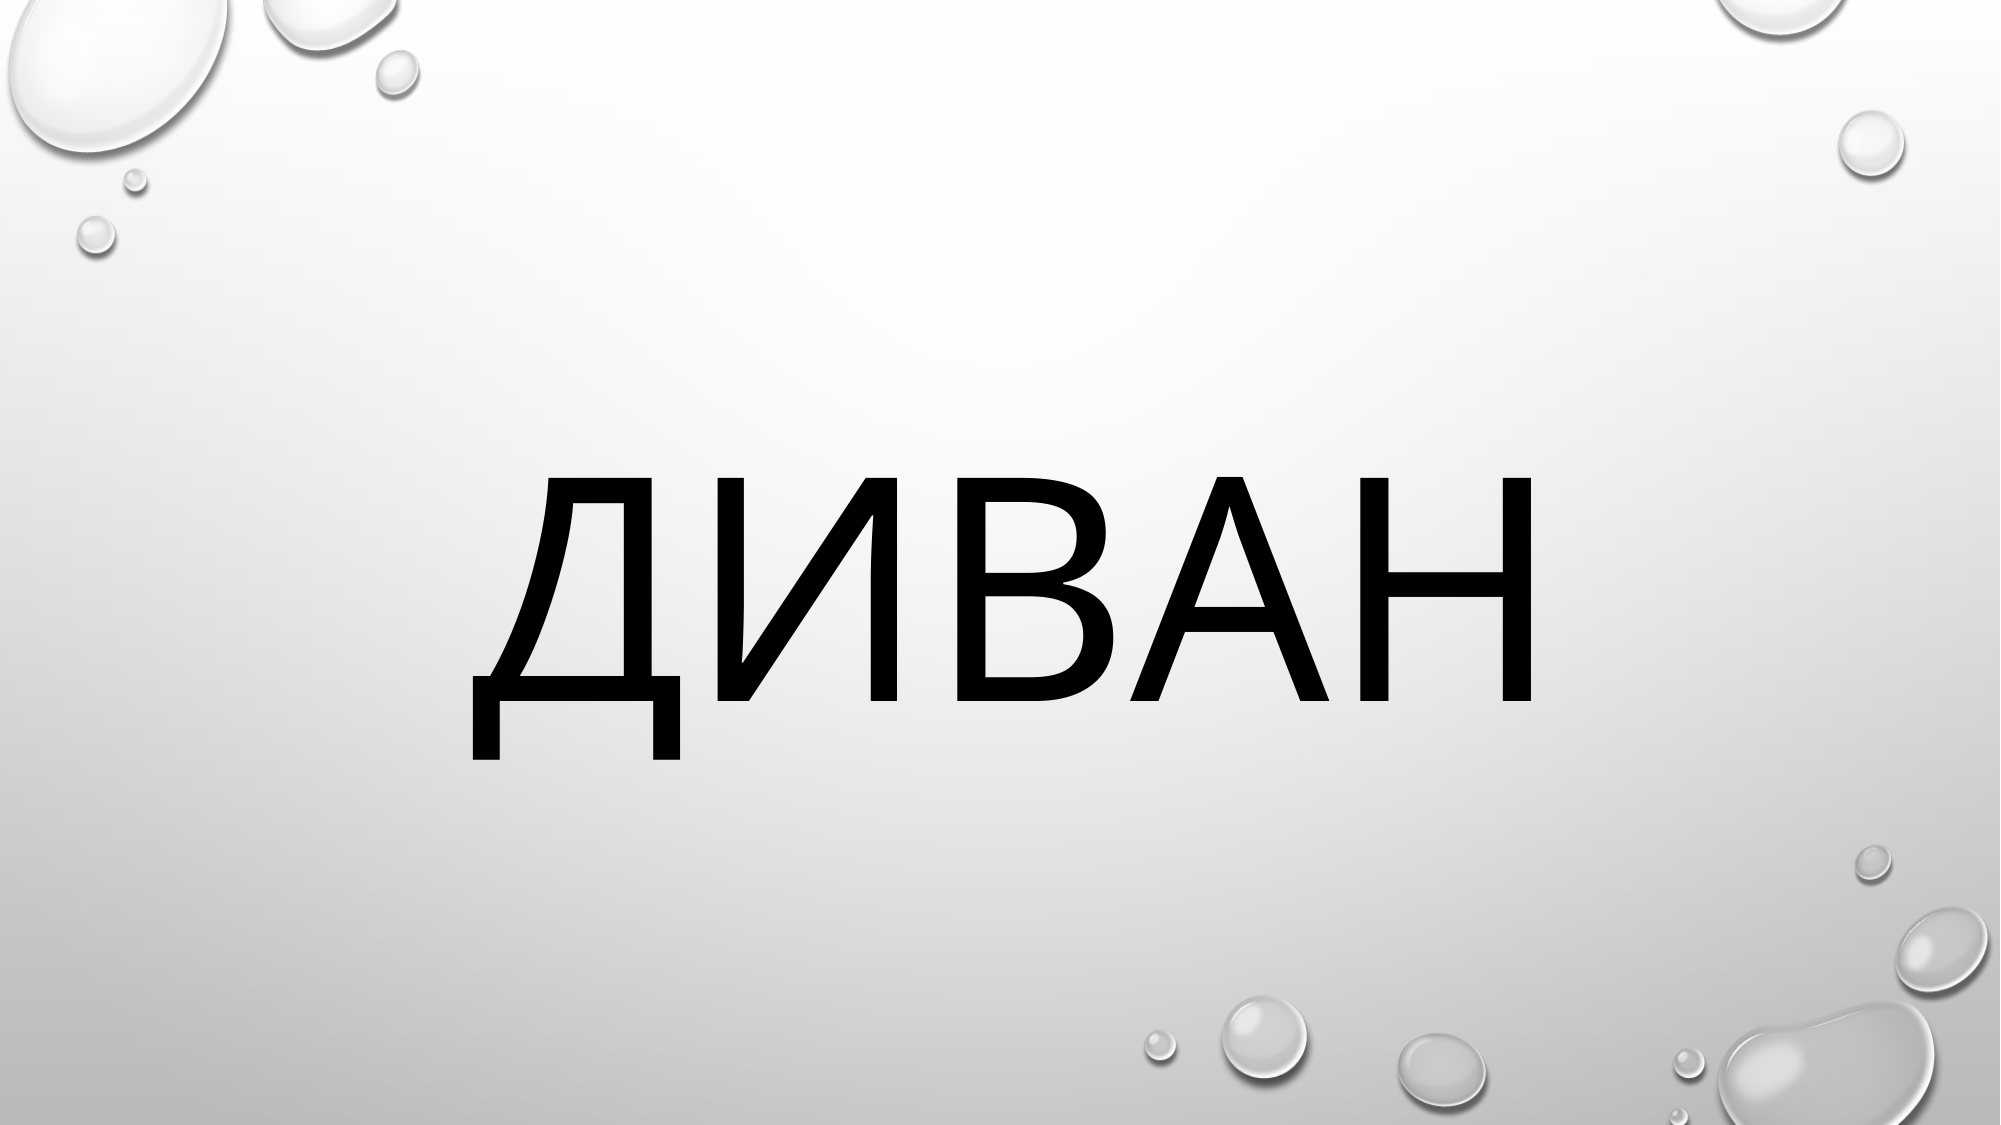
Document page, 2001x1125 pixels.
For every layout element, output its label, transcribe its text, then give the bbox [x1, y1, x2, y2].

title диван [149, 135, 1884, 777]
picture [0, 0, 2000, 1125]
